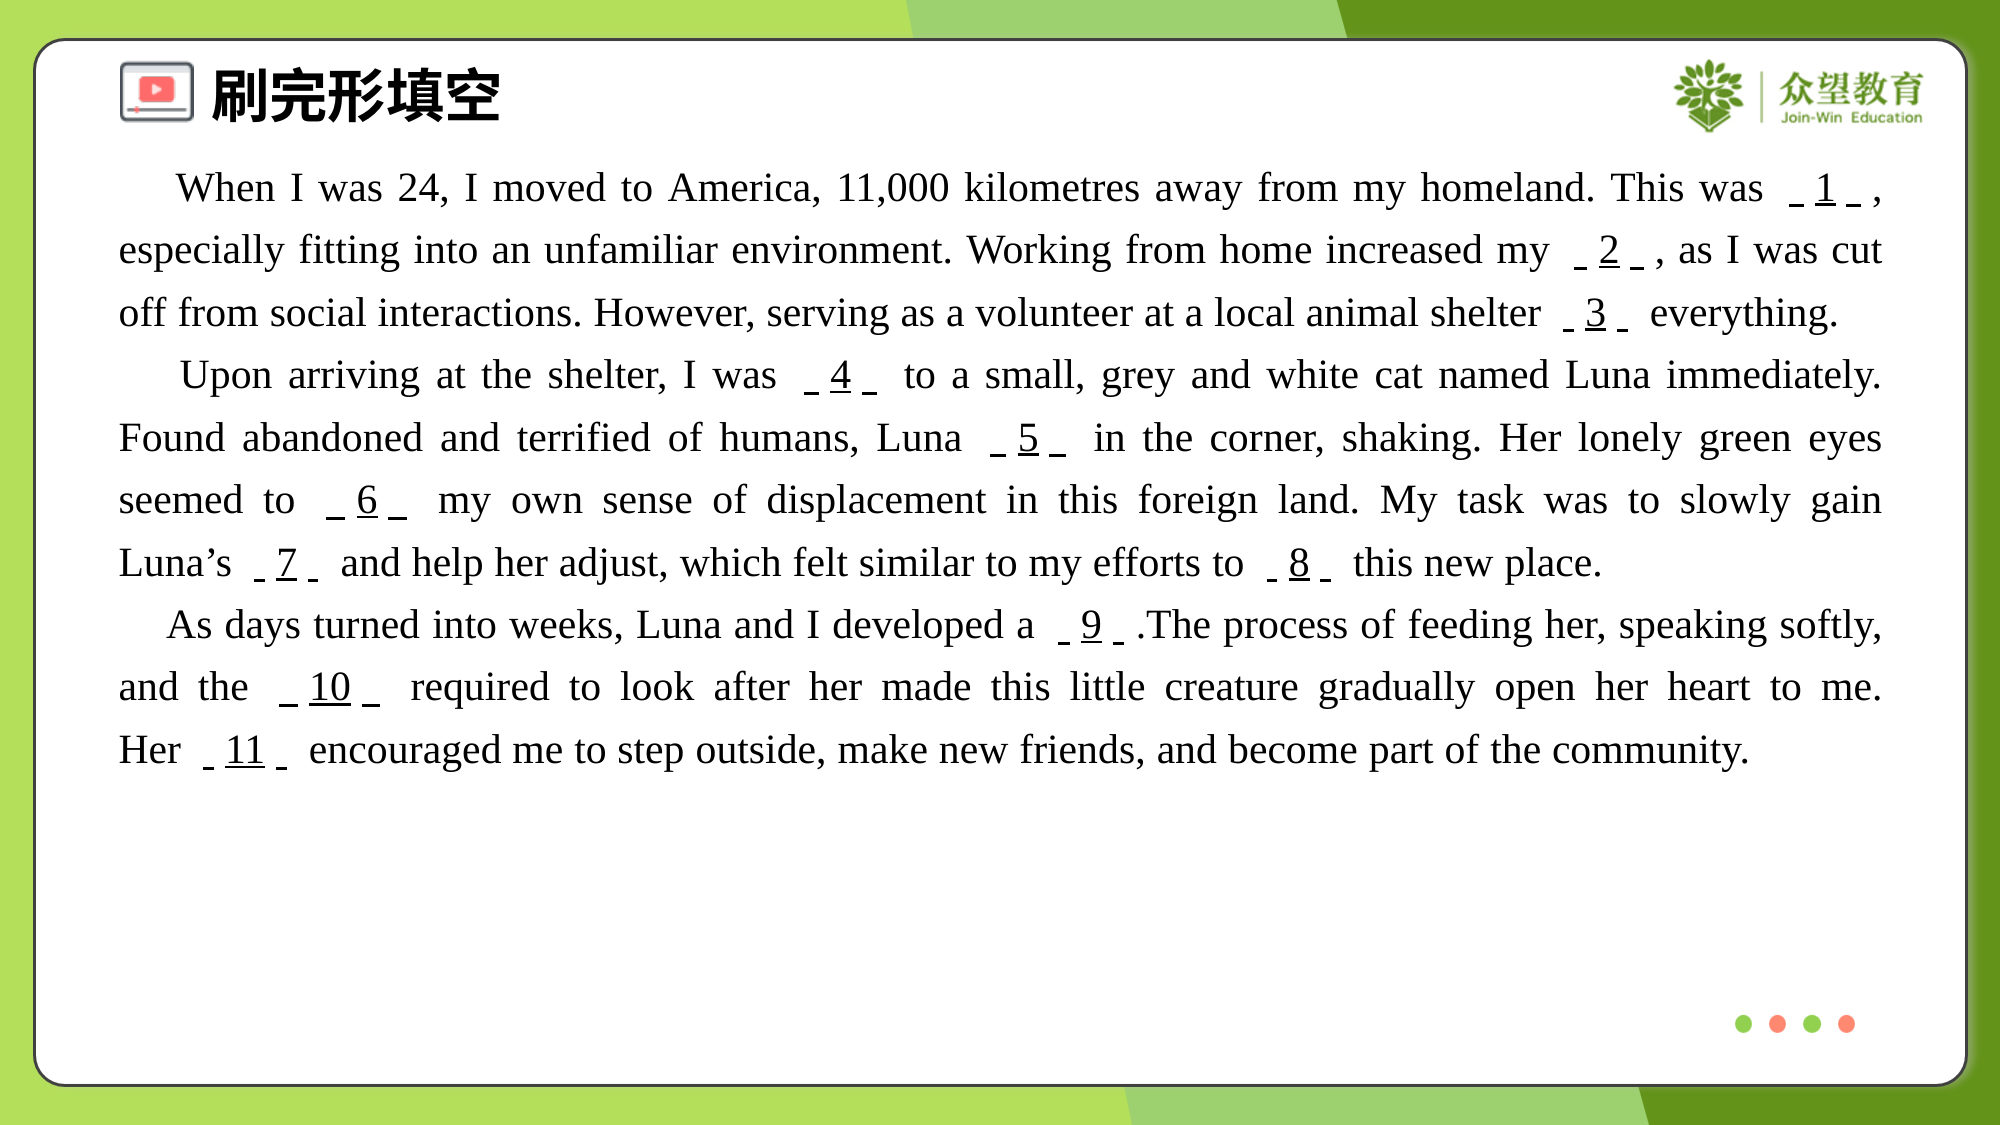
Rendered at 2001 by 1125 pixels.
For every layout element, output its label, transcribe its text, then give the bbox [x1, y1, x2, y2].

text_box When I was 24, I moved to America, 11,000 kilometres away from my homeland. This was . .1. ., especially fitting into an unfamiliar environment. Working from home increased my . .2. ., as I was cut off from social interactions. However, serving as a volunteer at a local animal shelter . .3. . everything. Upon arriving at the shelter, I was . .4. . to a small, grey and white cat named Luna immediately. Found abandoned and terrified of humans, Luna . .5. . in the corner, shaking. Her lonely green eyes seemed to . .6. . my own sense of displacement in this foreign land. My task was to slowly gain Luna’s . .7. . and help her adjust, which felt similar to my efforts to . .8. . this new place. As days turned into weeks, Luna and I developed a . .9. ..The process of feeding her, speaking softly, and the . .10. . required to look after her made this little creature gradually open her heart to me. Her . .11. . encouraged me to step outside, make new friends, and become part of the community. [118, 146, 1883, 960]
picture [0, 0, 2000, 1125]
